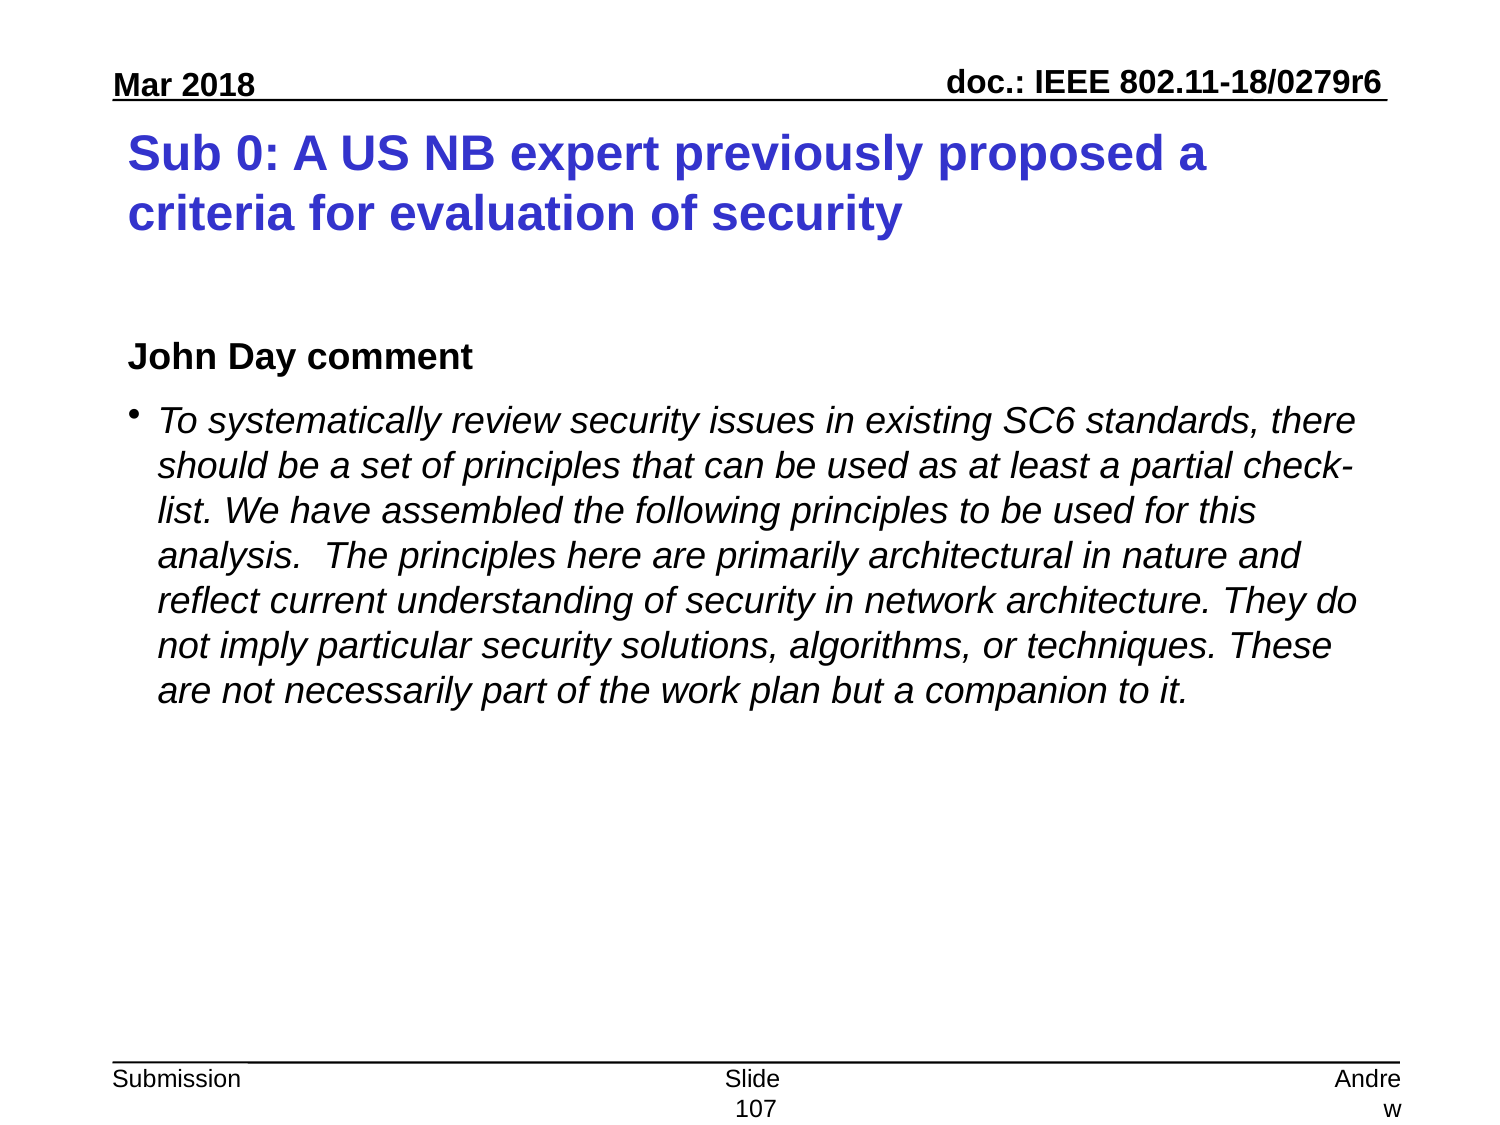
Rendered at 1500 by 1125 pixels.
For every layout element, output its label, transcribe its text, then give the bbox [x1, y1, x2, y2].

list John Day comment To systematically review security issues in existing SC6 standards, there should be a set of principles that can be used as at least a partial check-list. We have assembled the following principles to be used for this analysis. The principles here are primarily architectural in nature and reflect current understanding of security in network architecture. They do not imply particular security solutions, algorithms, or techniques. These are not necessarily part of the work plan but a companion to it. [112, 324, 1388, 1000]
footer Andrew Myles, Cisco [1320, 1061, 1402, 1093]
slide_number Slide 107 [709, 1061, 803, 1093]
title Sub 0: A US NB expert previously proposed a criteria for evaluation of security [112, 112, 1388, 288]
